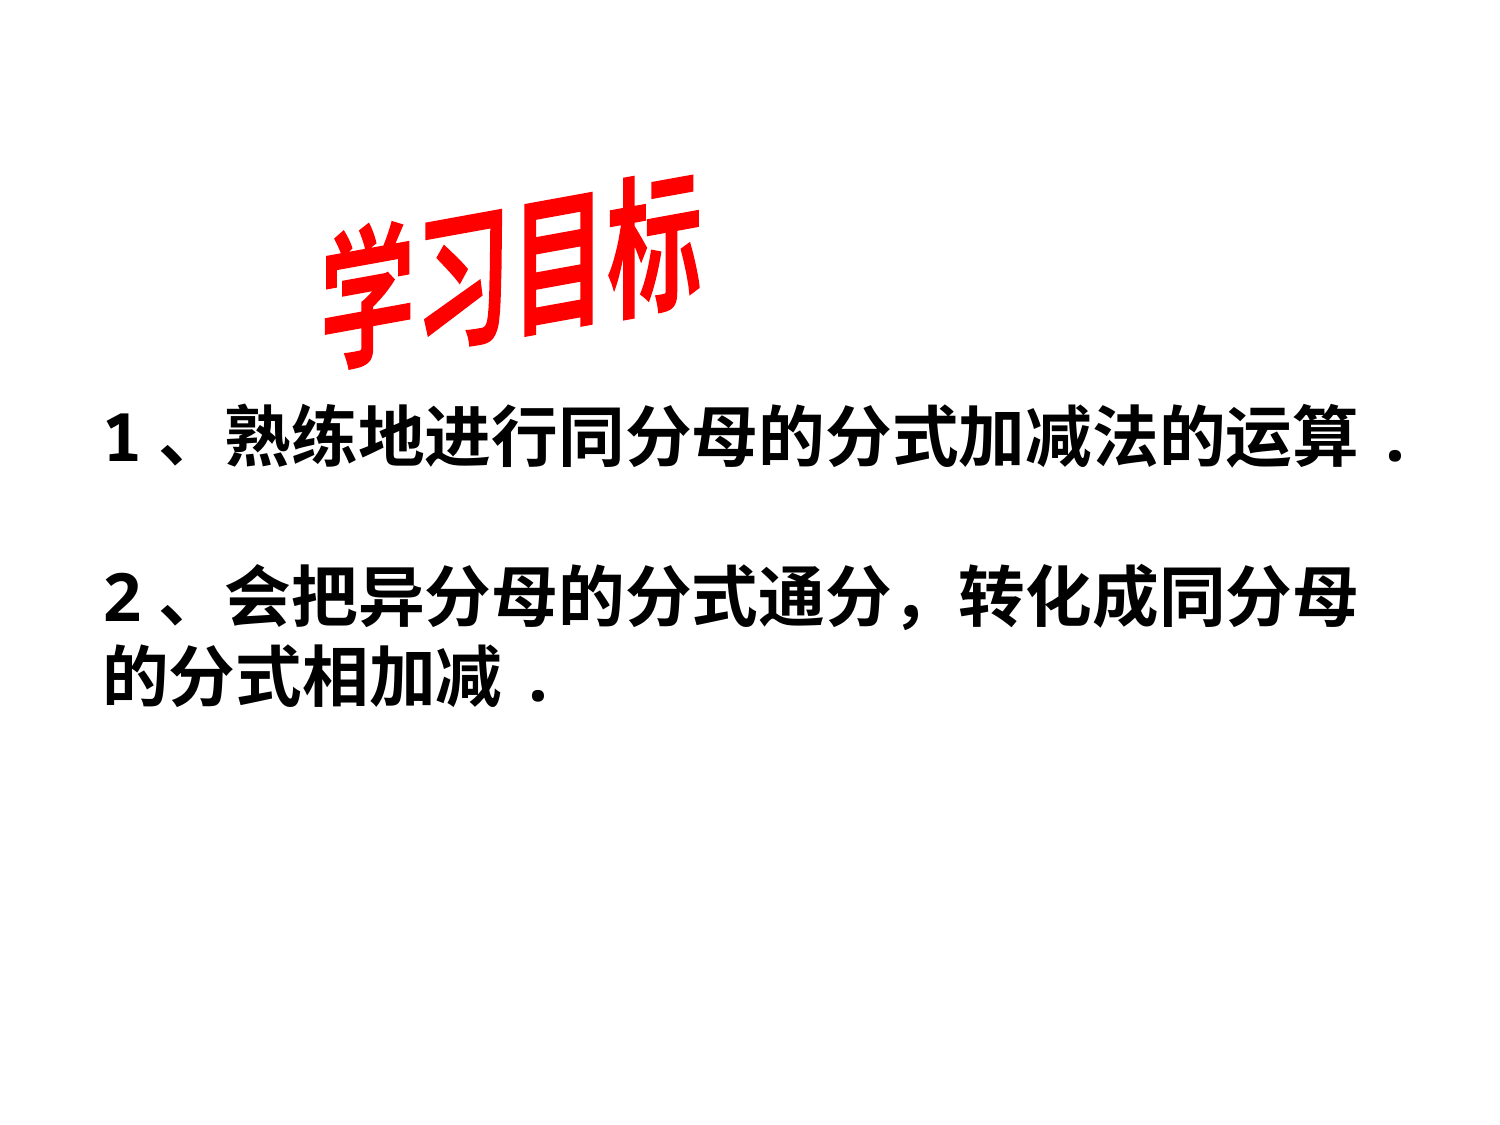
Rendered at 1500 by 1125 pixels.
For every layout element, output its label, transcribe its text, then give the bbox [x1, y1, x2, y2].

text_box 1、熟练地进行同分母的分式加减法的运算. 2、会把异分母的分式通分，转化成同分母的分式相加减. [87, 387, 1413, 723]
